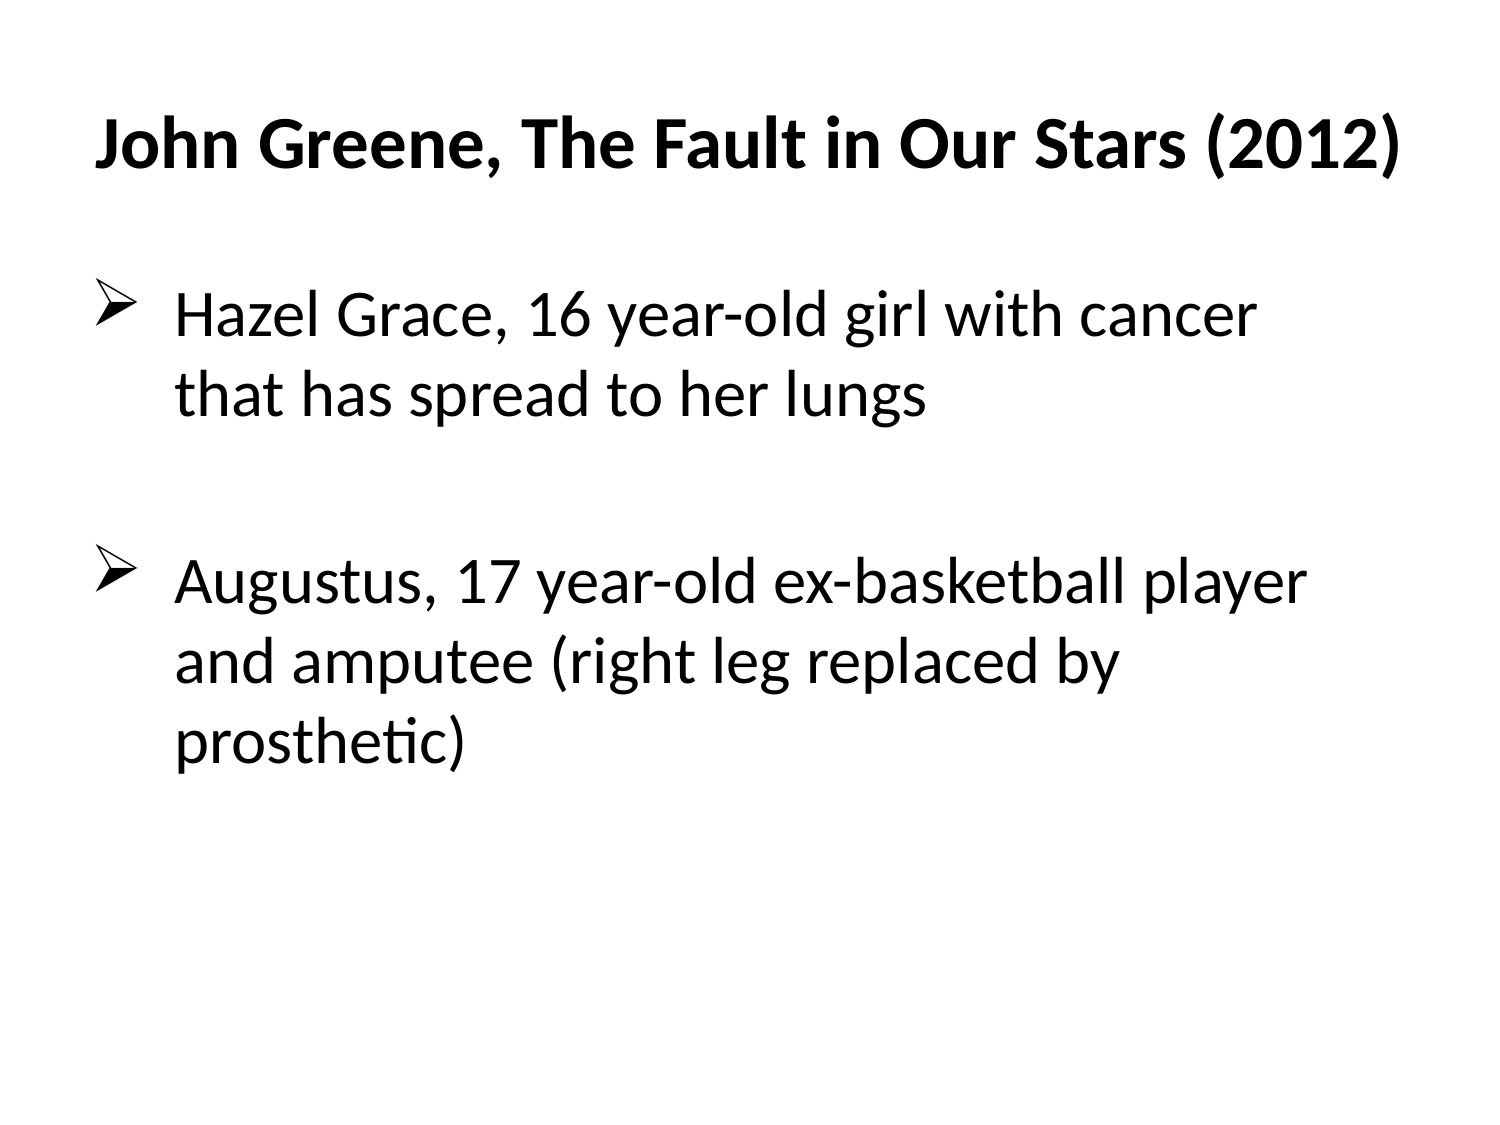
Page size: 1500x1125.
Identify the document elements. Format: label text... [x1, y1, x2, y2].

title John Greene, The Fault in Our Stars (2012) [75, 45, 1425, 233]
list Hazel Grace, 16 year-old girl with cancer that has spread to her lungs Augustus, 17 year-old ex-basketball player and amputee (right leg replaced by prosthetic) [75, 262, 1388, 1005]
